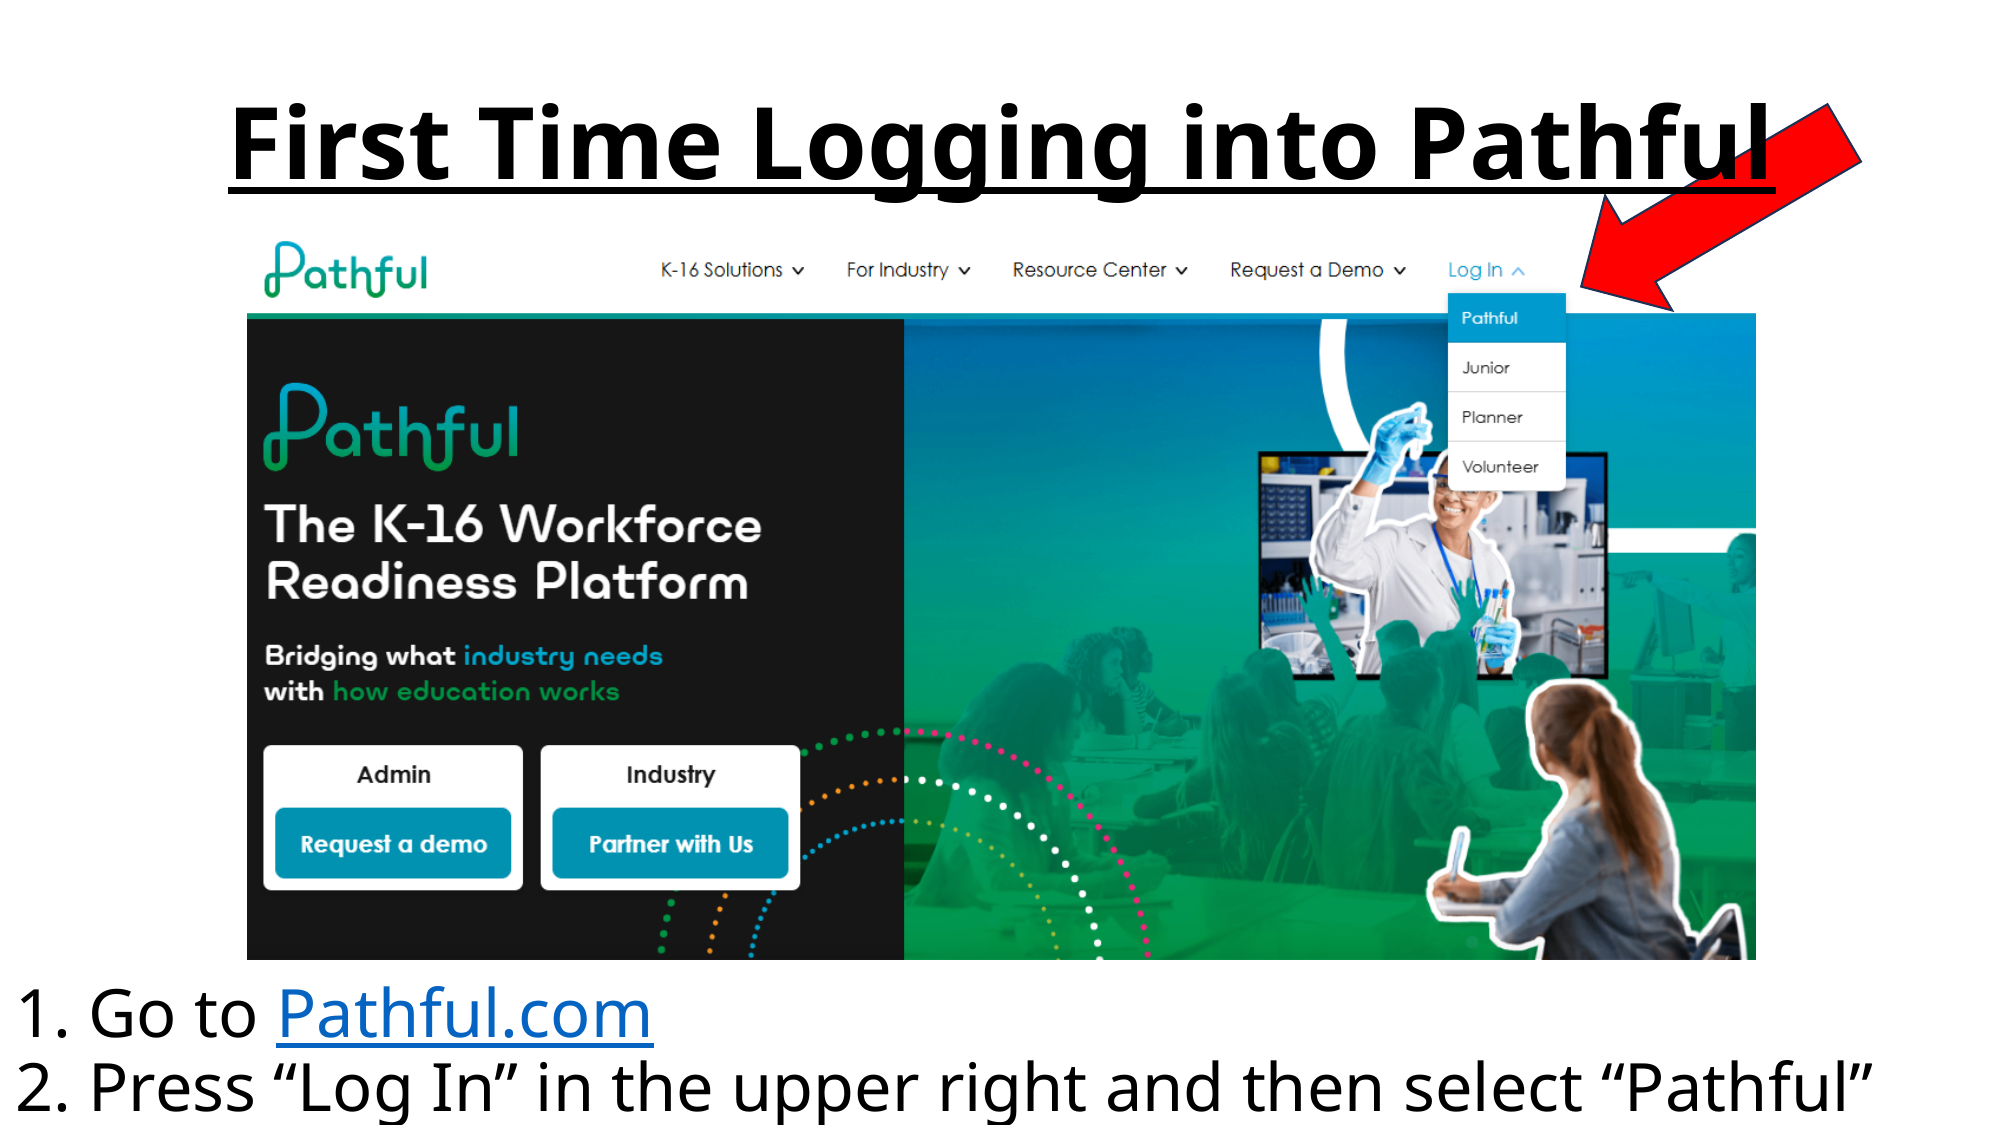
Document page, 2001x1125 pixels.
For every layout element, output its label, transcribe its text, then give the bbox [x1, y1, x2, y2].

text_box First Time Logging into Pathful [3, 38, 2000, 256]
picture [1496, 313, 1502, 323]
picture [1463, 312, 1468, 323]
picture [246, 233, 1756, 960]
title 1. Go to Pathful.com 2. Press “Log In” in the upper right and then select “Pathful” [0, 940, 2000, 1125]
picture [1479, 313, 1487, 323]
picture [1511, 313, 1517, 323]
